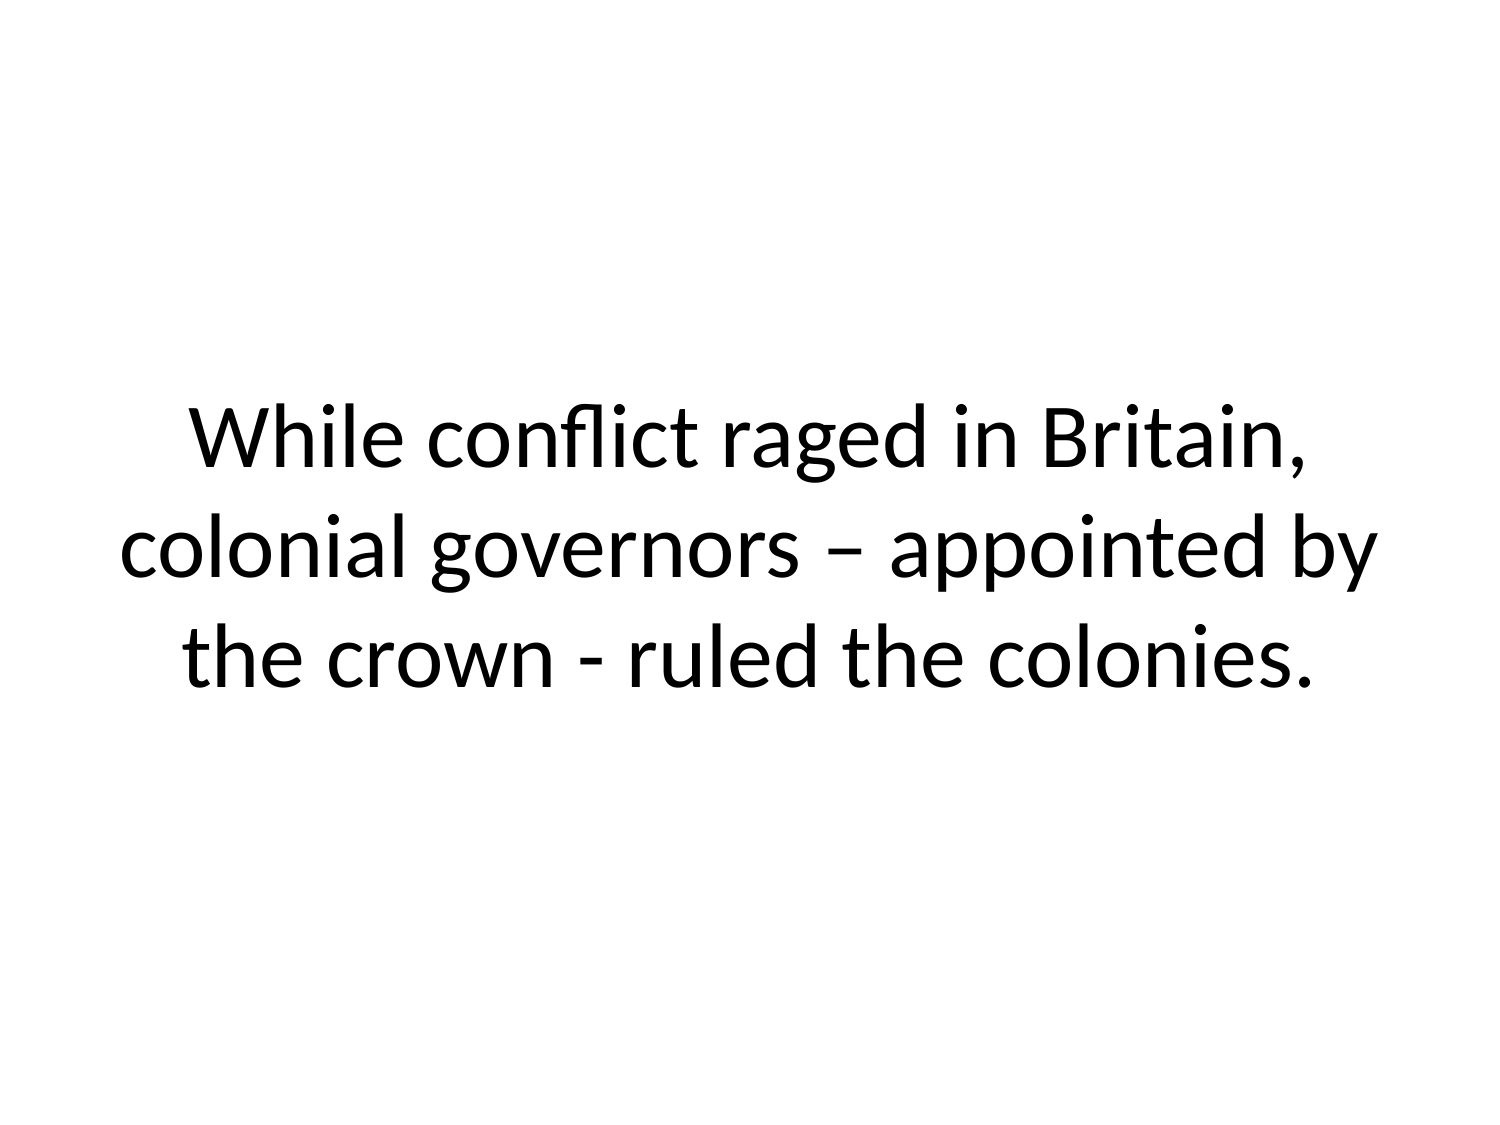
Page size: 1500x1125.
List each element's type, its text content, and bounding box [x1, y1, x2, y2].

title While conflict raged in Britain, colonial governors – appointed by the crown - ruled the colonies. [74, 44, 1426, 1038]
